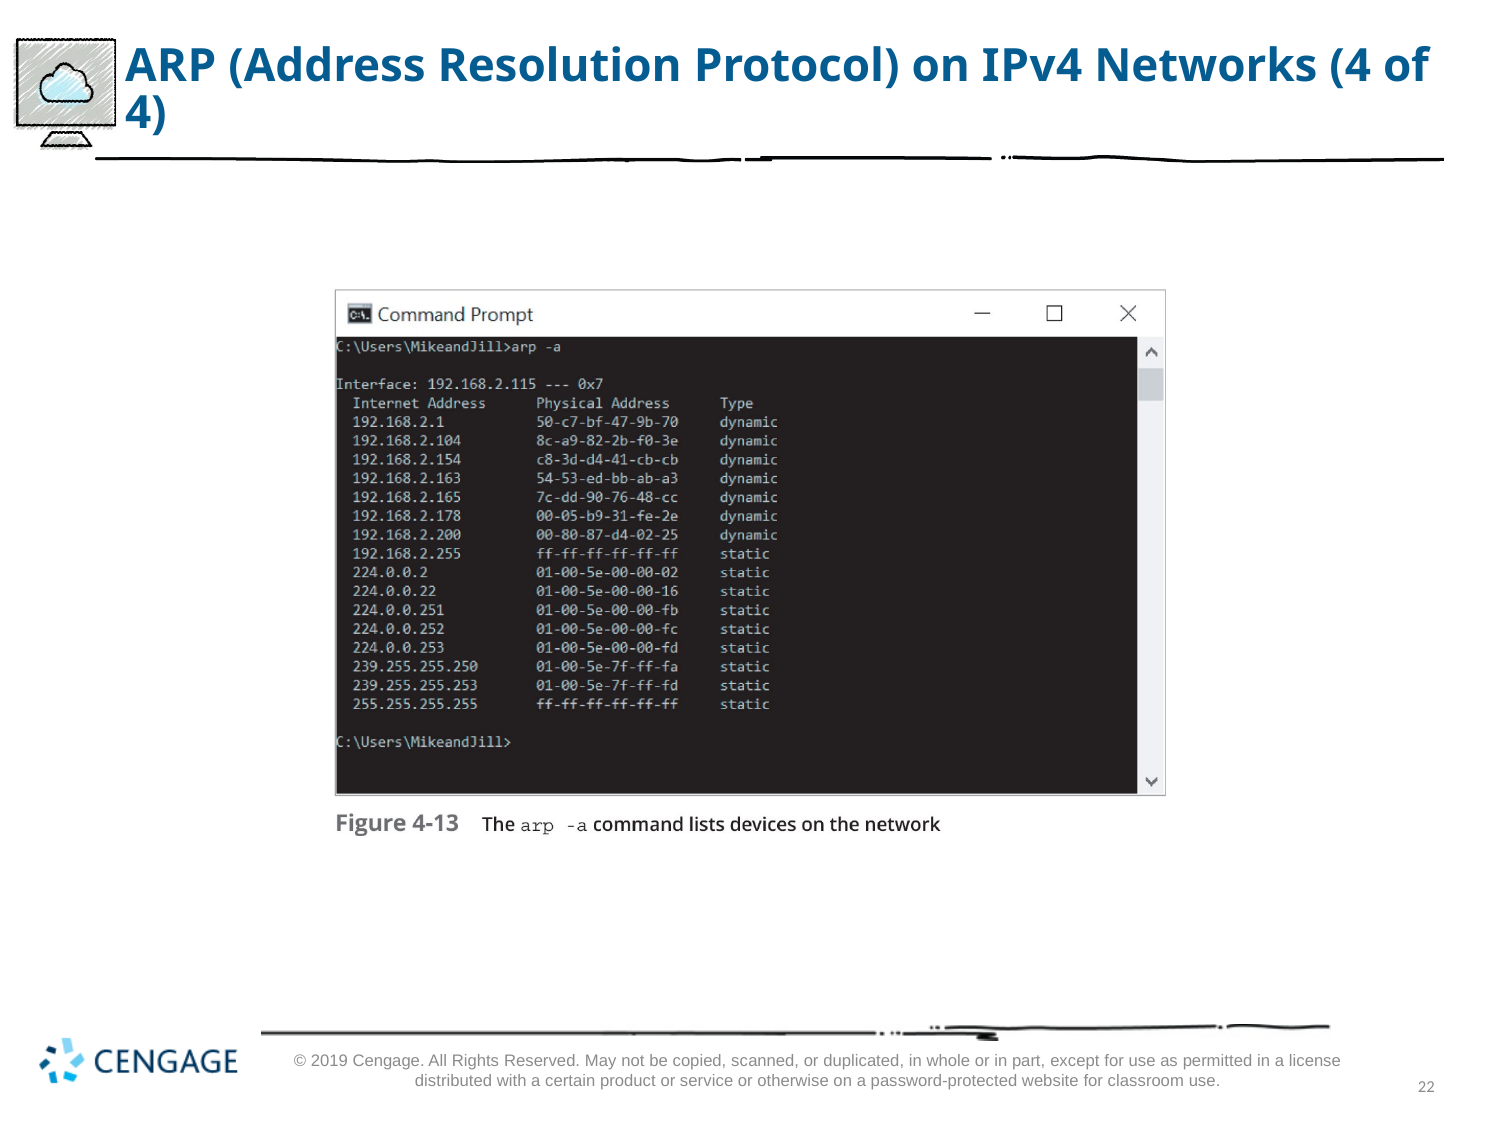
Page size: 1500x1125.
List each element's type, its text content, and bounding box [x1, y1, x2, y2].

picture [13, 36, 117, 151]
picture [261, 1024, 1331, 1041]
picture [95, 155, 1444, 163]
picture [19, 1024, 250, 1096]
footer © 2019 Cengage. All Rights Reserved. May not be copied, scanned, or duplicated, in whole or in part, except for use as permitted in a license distributed with a certain product or service or otherwise on a password-protected website for classroom use. [262, 1050, 1375, 1091]
title A R P (Address Resolution Protocol) on I P v 4 Networks (4 of 4) [125, 66, 1442, 116]
picture [332, 287, 1168, 838]
